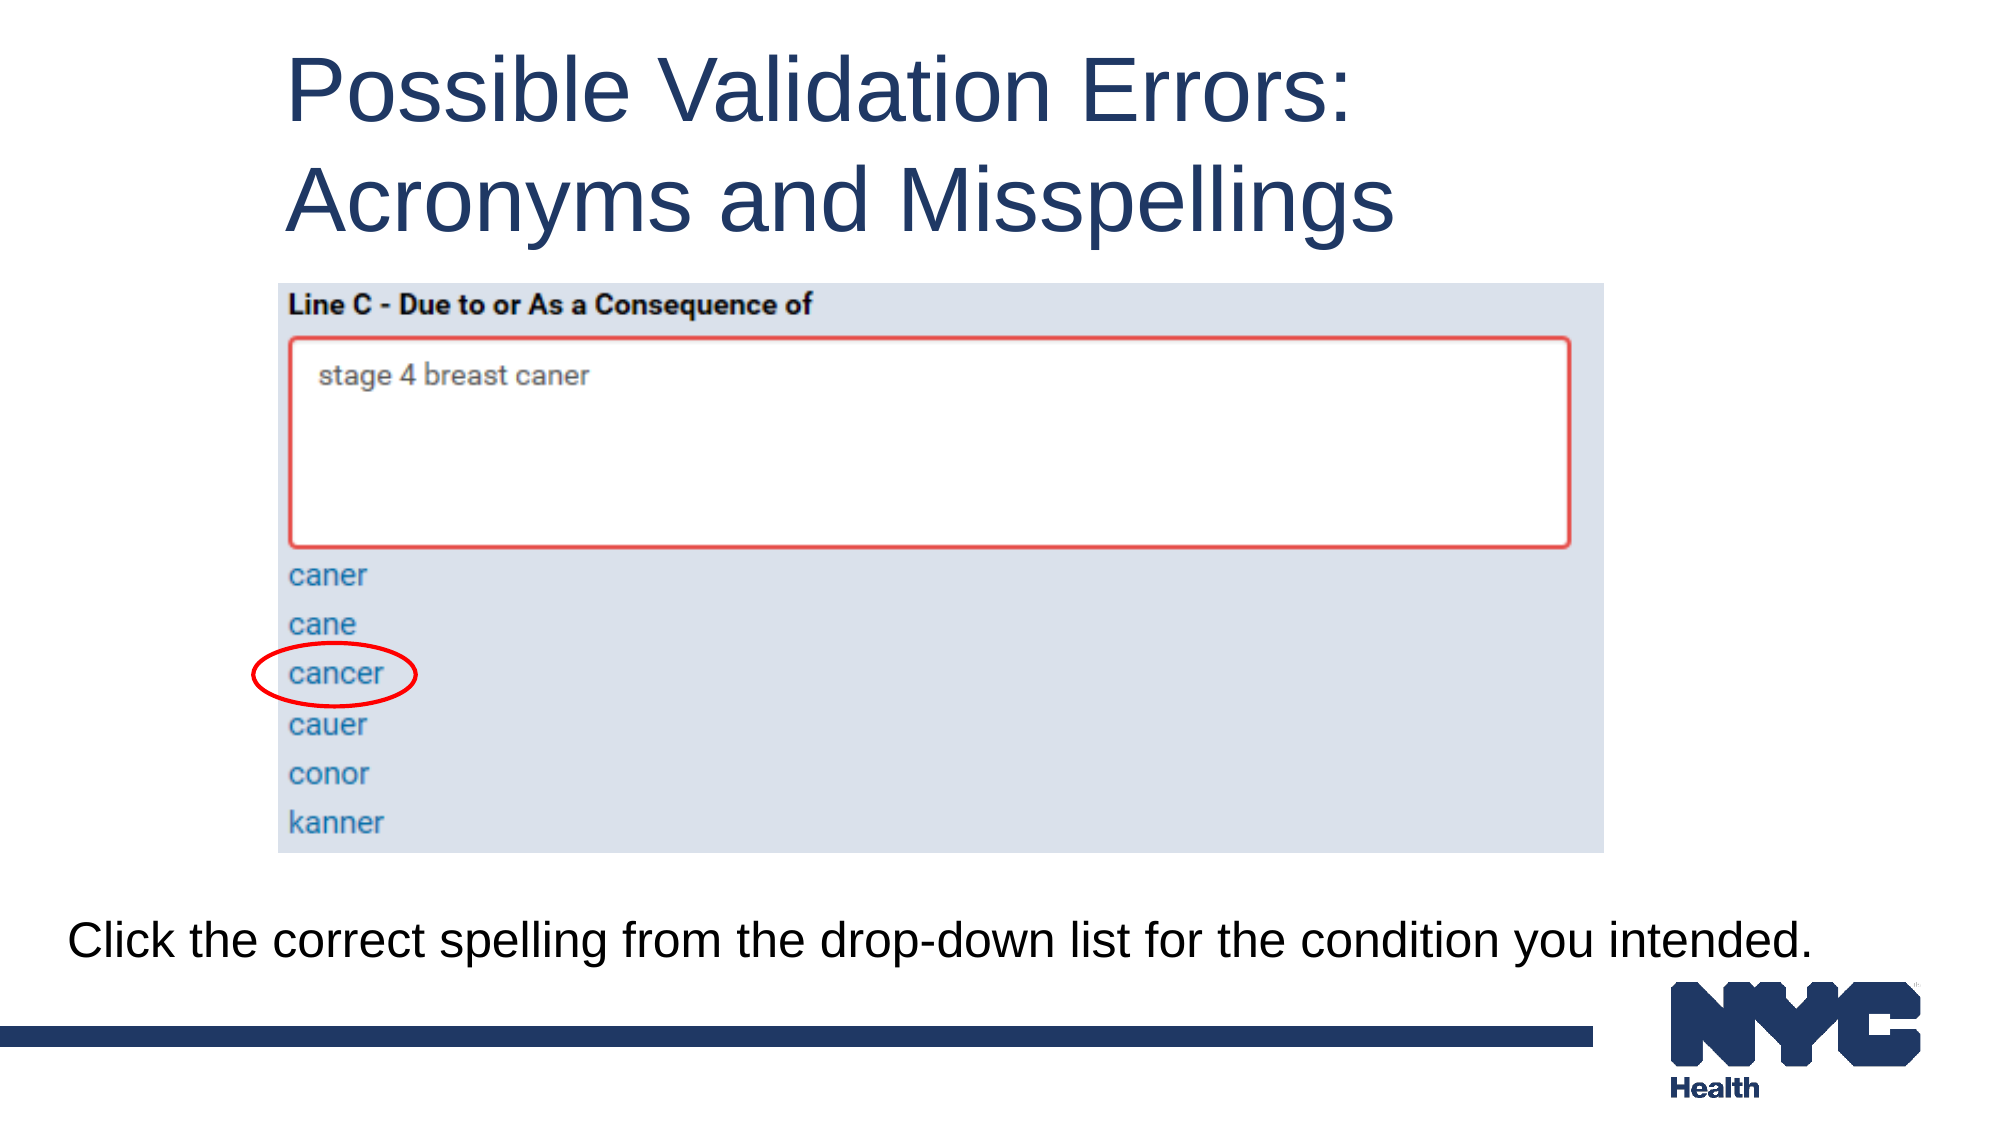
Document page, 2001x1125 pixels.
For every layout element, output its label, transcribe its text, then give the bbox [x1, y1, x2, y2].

text_box Click the correct spelling from the drop-down list for the condition you intended. [52, 899, 1854, 975]
text_box [253, 654, 272, 695]
title Possible Validation Errors: Acronyms and Misspellings [278, 116, 2000, 273]
picture [278, 282, 1604, 854]
picture [1671, 982, 1921, 1098]
